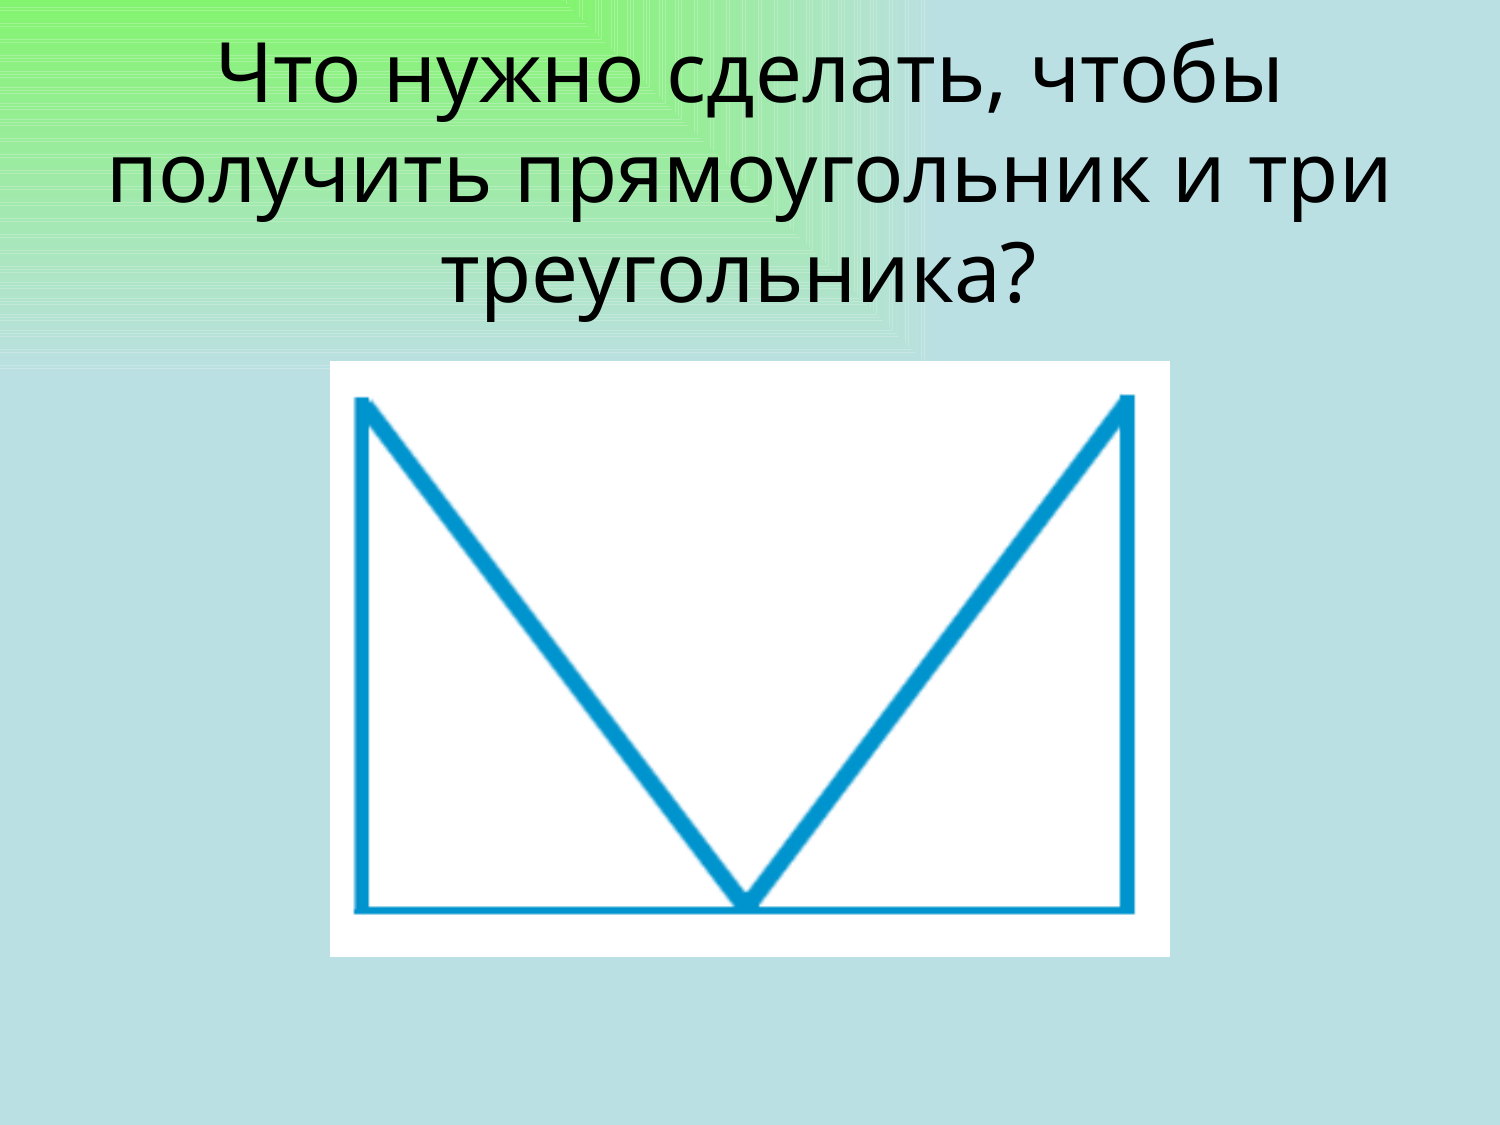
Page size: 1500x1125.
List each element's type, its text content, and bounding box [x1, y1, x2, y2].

title Что нужно сделать, чтобы получить прямоугольник и три треугольника? [74, 24, 1426, 313]
picture [330, 361, 1170, 957]
